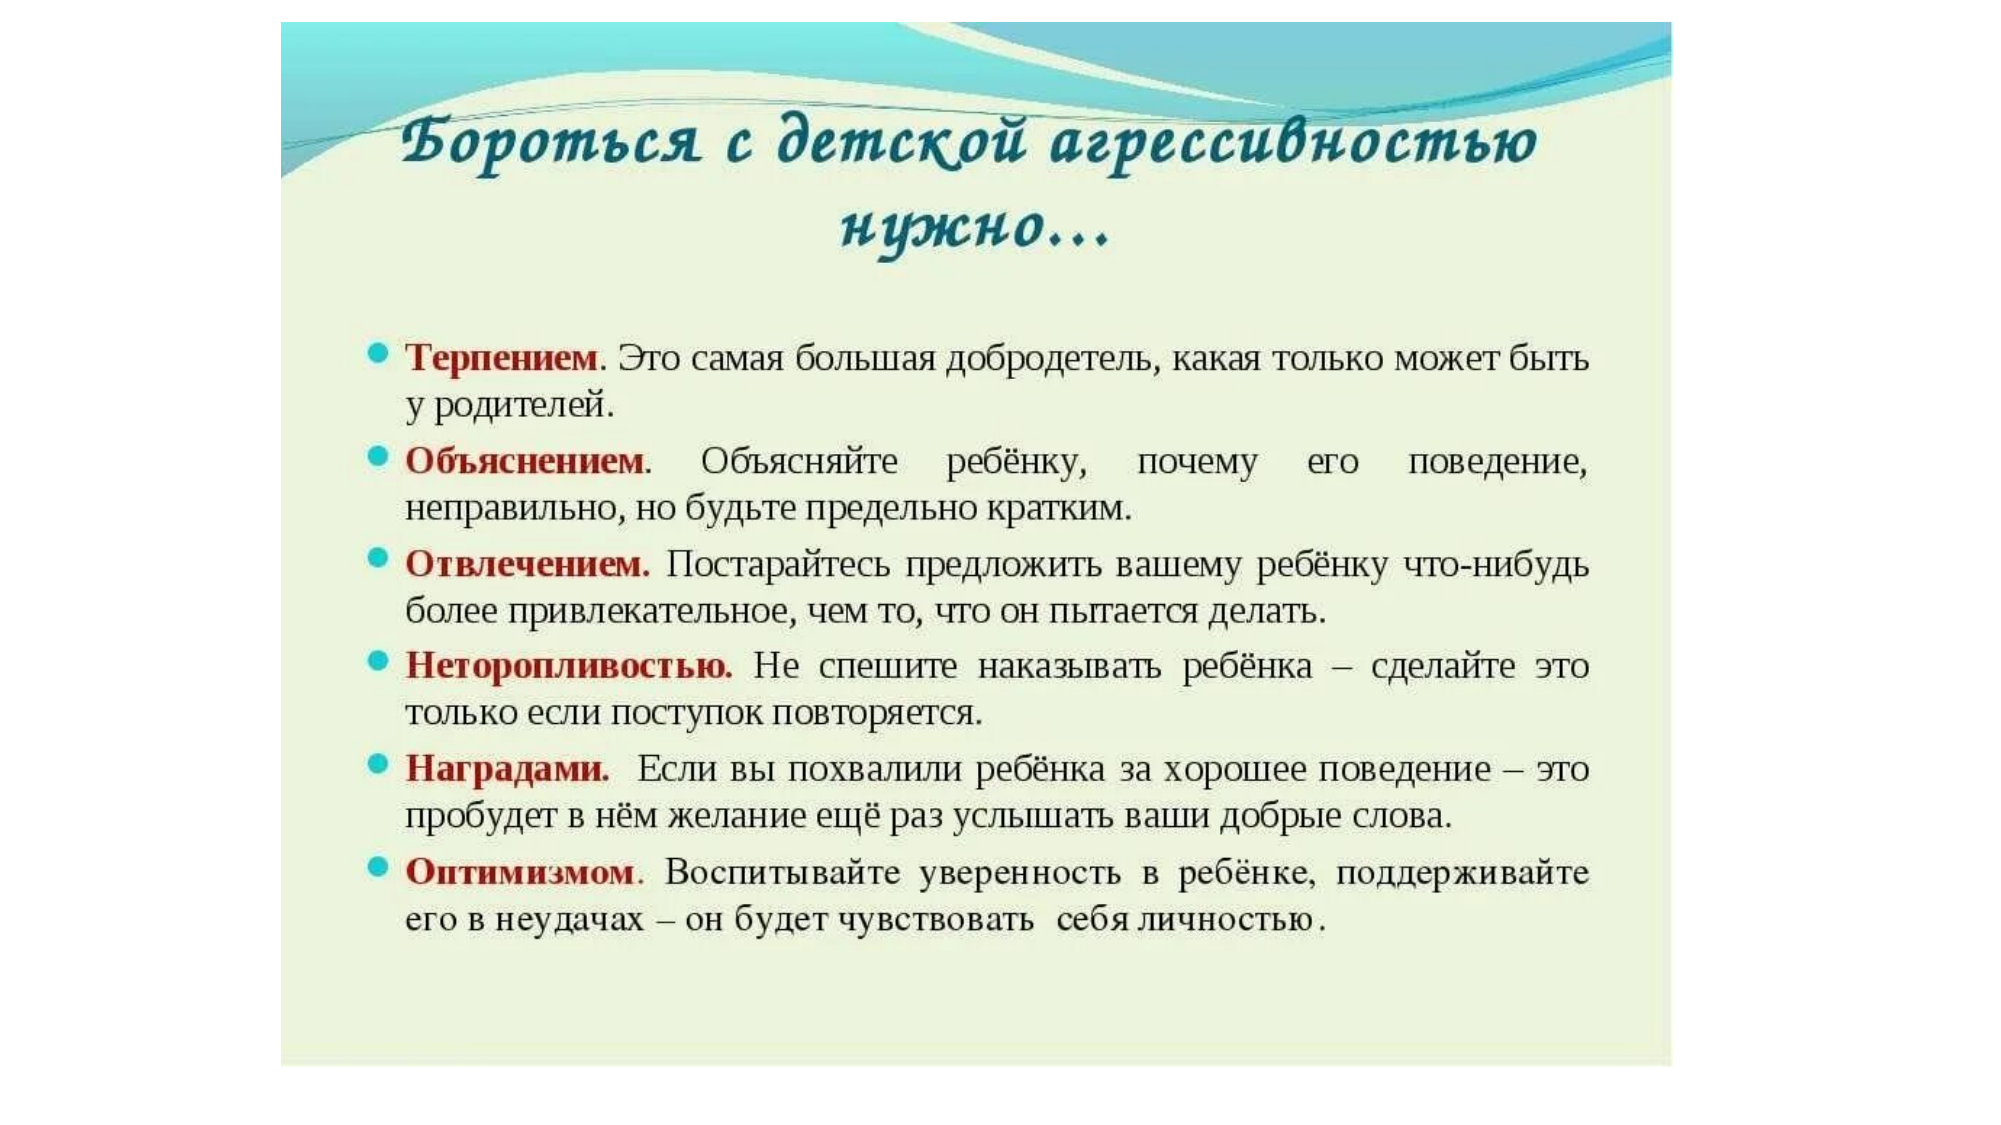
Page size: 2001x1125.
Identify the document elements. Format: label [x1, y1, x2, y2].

list [281, 22, 1673, 1067]
